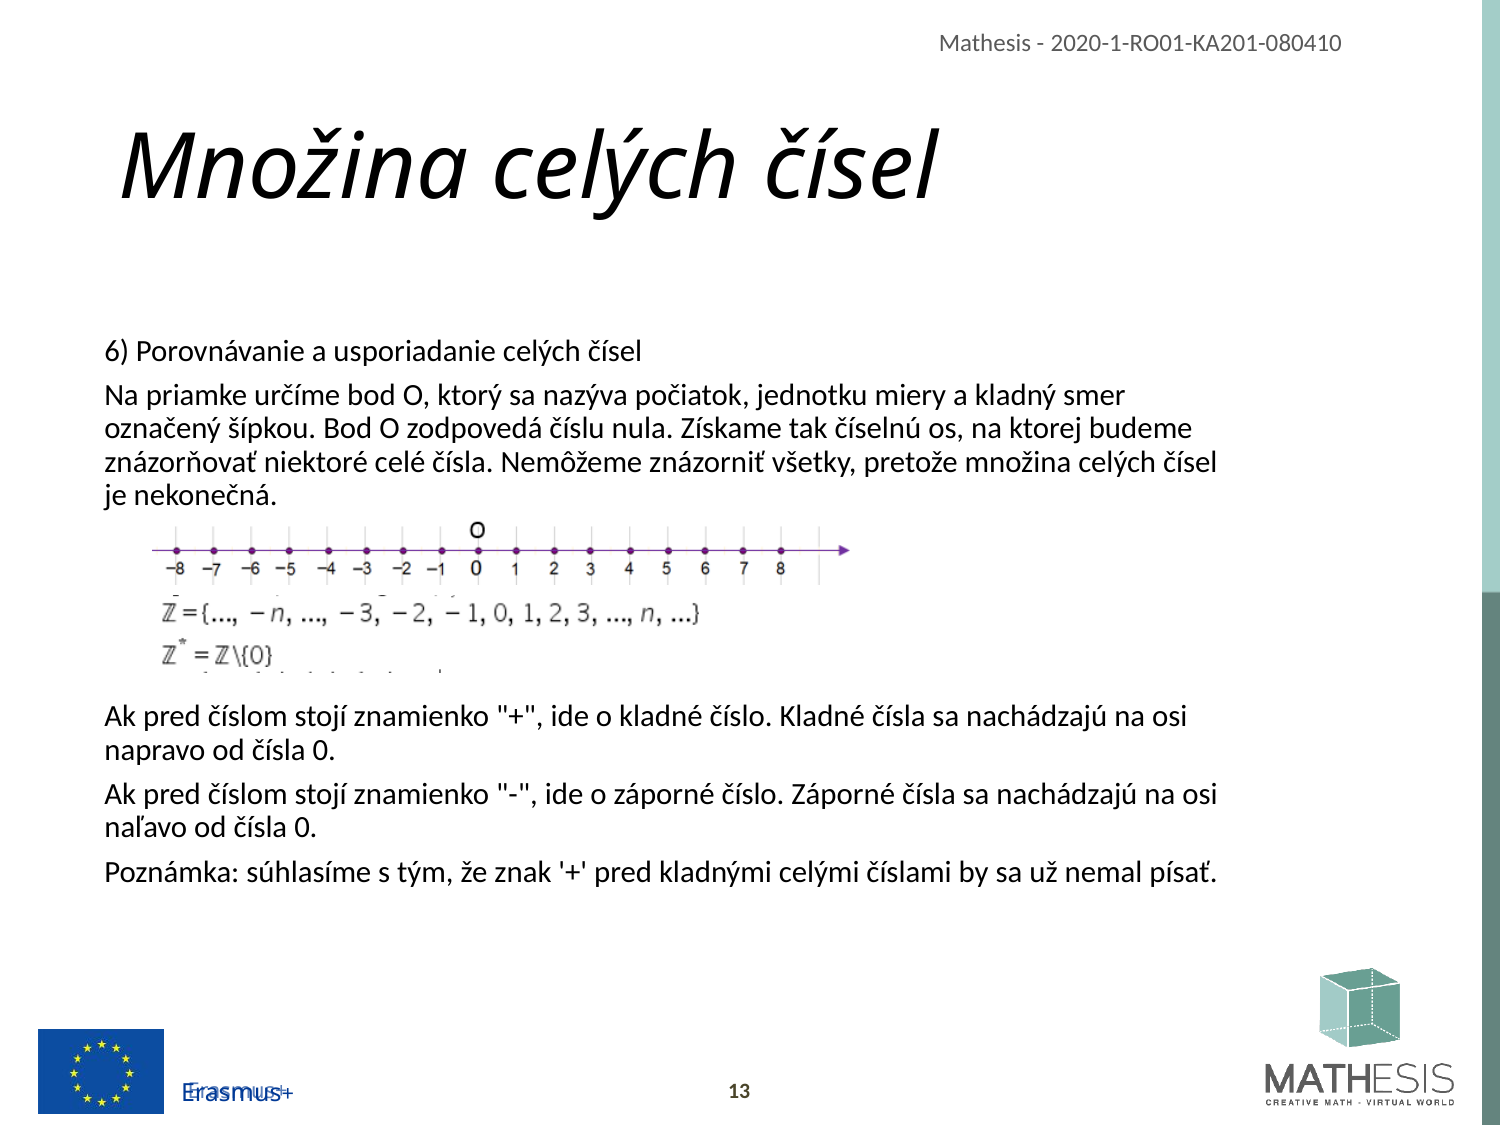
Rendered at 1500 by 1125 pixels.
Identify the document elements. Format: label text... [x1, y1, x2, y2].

picture [152, 595, 741, 673]
picture [38, 1029, 164, 1114]
list 6) Porovnávanie a usporiadanie celých čísel Na priamke určíme bod O, ktorý sa nazýva počiatok, jednotku miery a kladný smer označený šípkou. Bod O zodpovedá číslu nula. Získame tak číselnú os, na ktorej budeme znázorňovať niektoré celé čísla. Nemôžeme znázorniť všetky, pretože množina celých čísel je nekonečná. Ak pred číslom stojí znamienko "+", ide o kladné číslo. Kladné čísla sa nachádzajú na osi napravo od čísla 0. Ak pred číslom stojí znamienko "-", ide o záporné číslo. Záporné čísla sa nachádzajú na osi naľavo od čísla 0. Poznámka: súhlasíme s tým, že znak '+' pred kladnými celými číslami by sa už nemal písať. [89, 327, 1239, 921]
title Množina celých čísel [103, 59, 1397, 278]
picture [152, 509, 858, 586]
